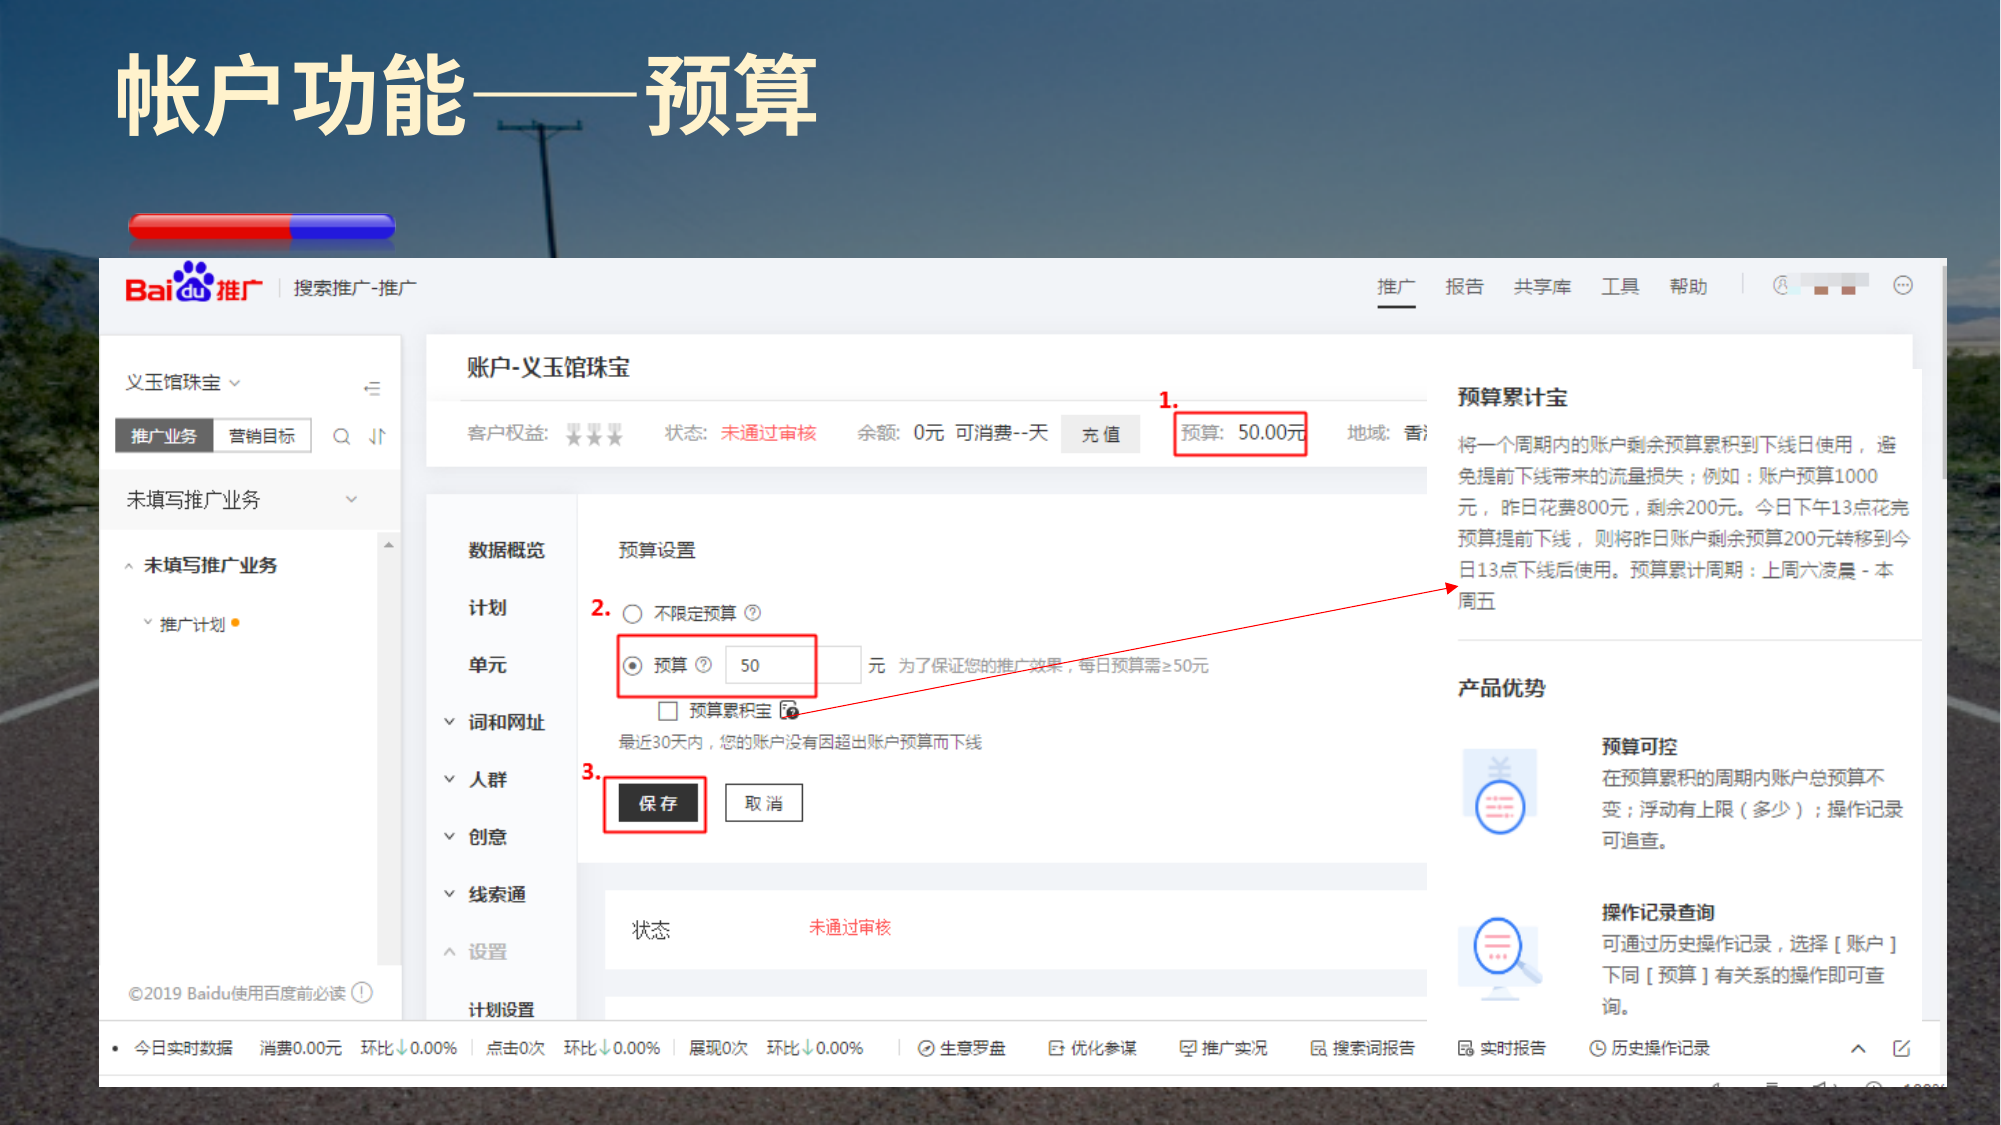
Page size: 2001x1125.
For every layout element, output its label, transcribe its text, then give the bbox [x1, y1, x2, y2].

title 帐户功能——预算 [99, 45, 1521, 203]
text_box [782, 586, 1459, 718]
picture [0, 0, 2001, 1125]
